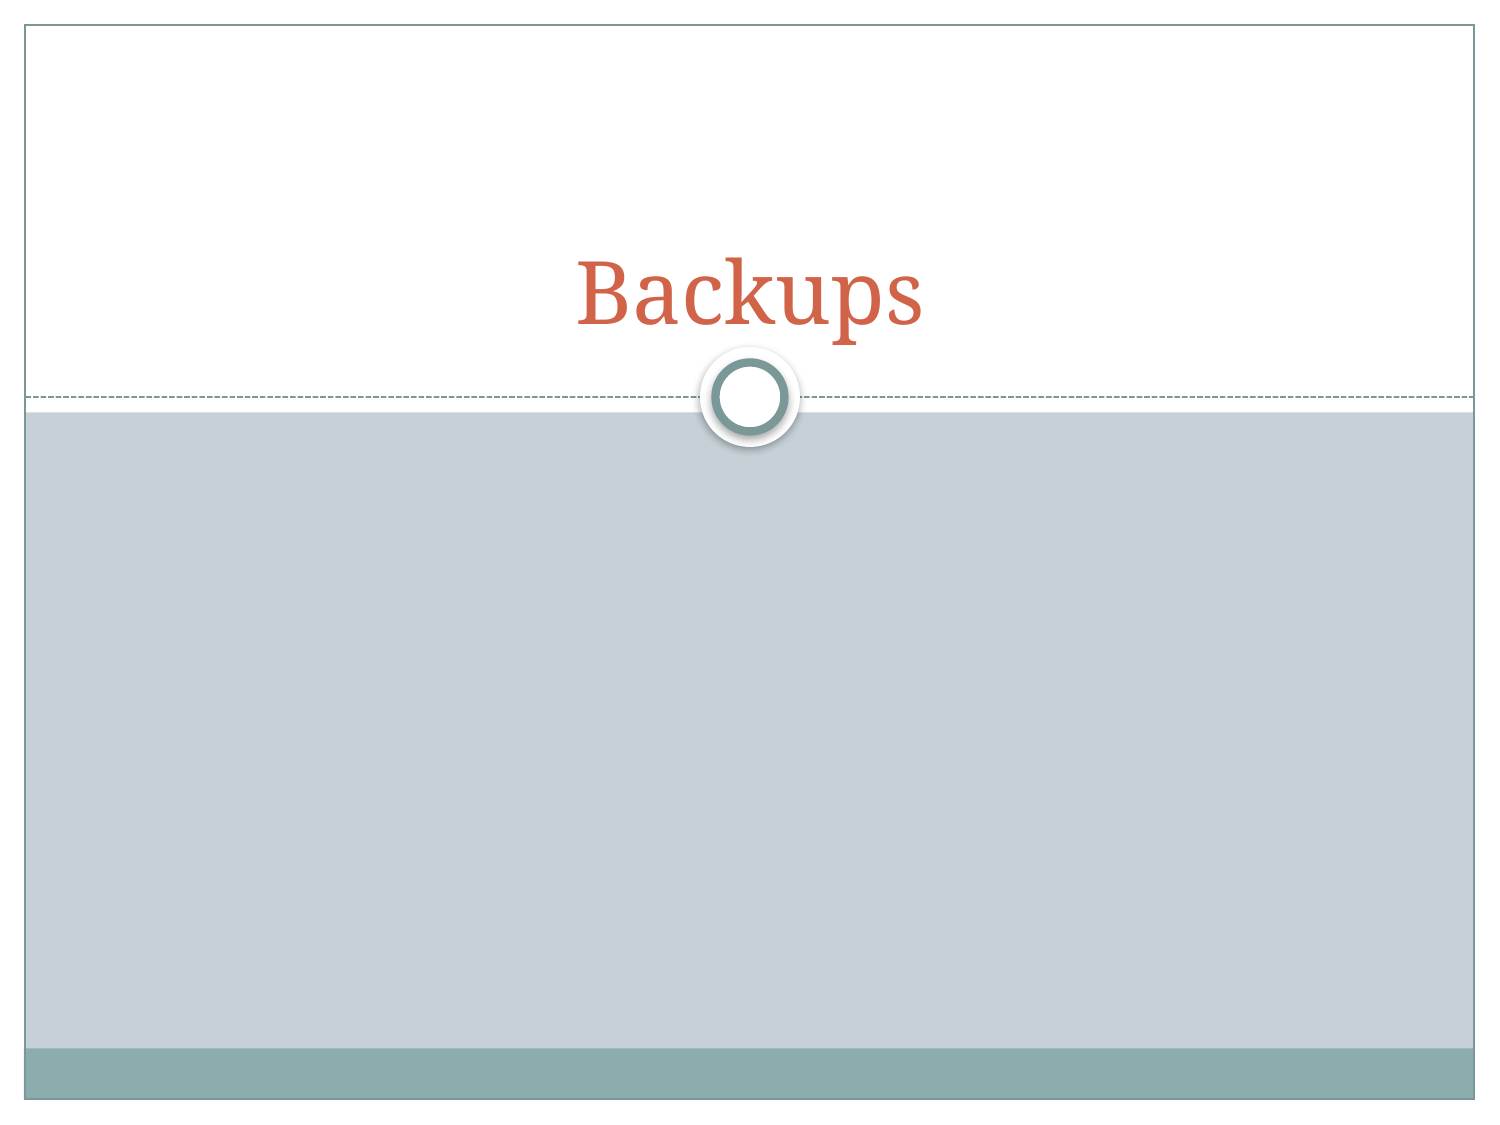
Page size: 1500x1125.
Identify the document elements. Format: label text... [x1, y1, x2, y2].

title Backups [112, 62, 1388, 350]
